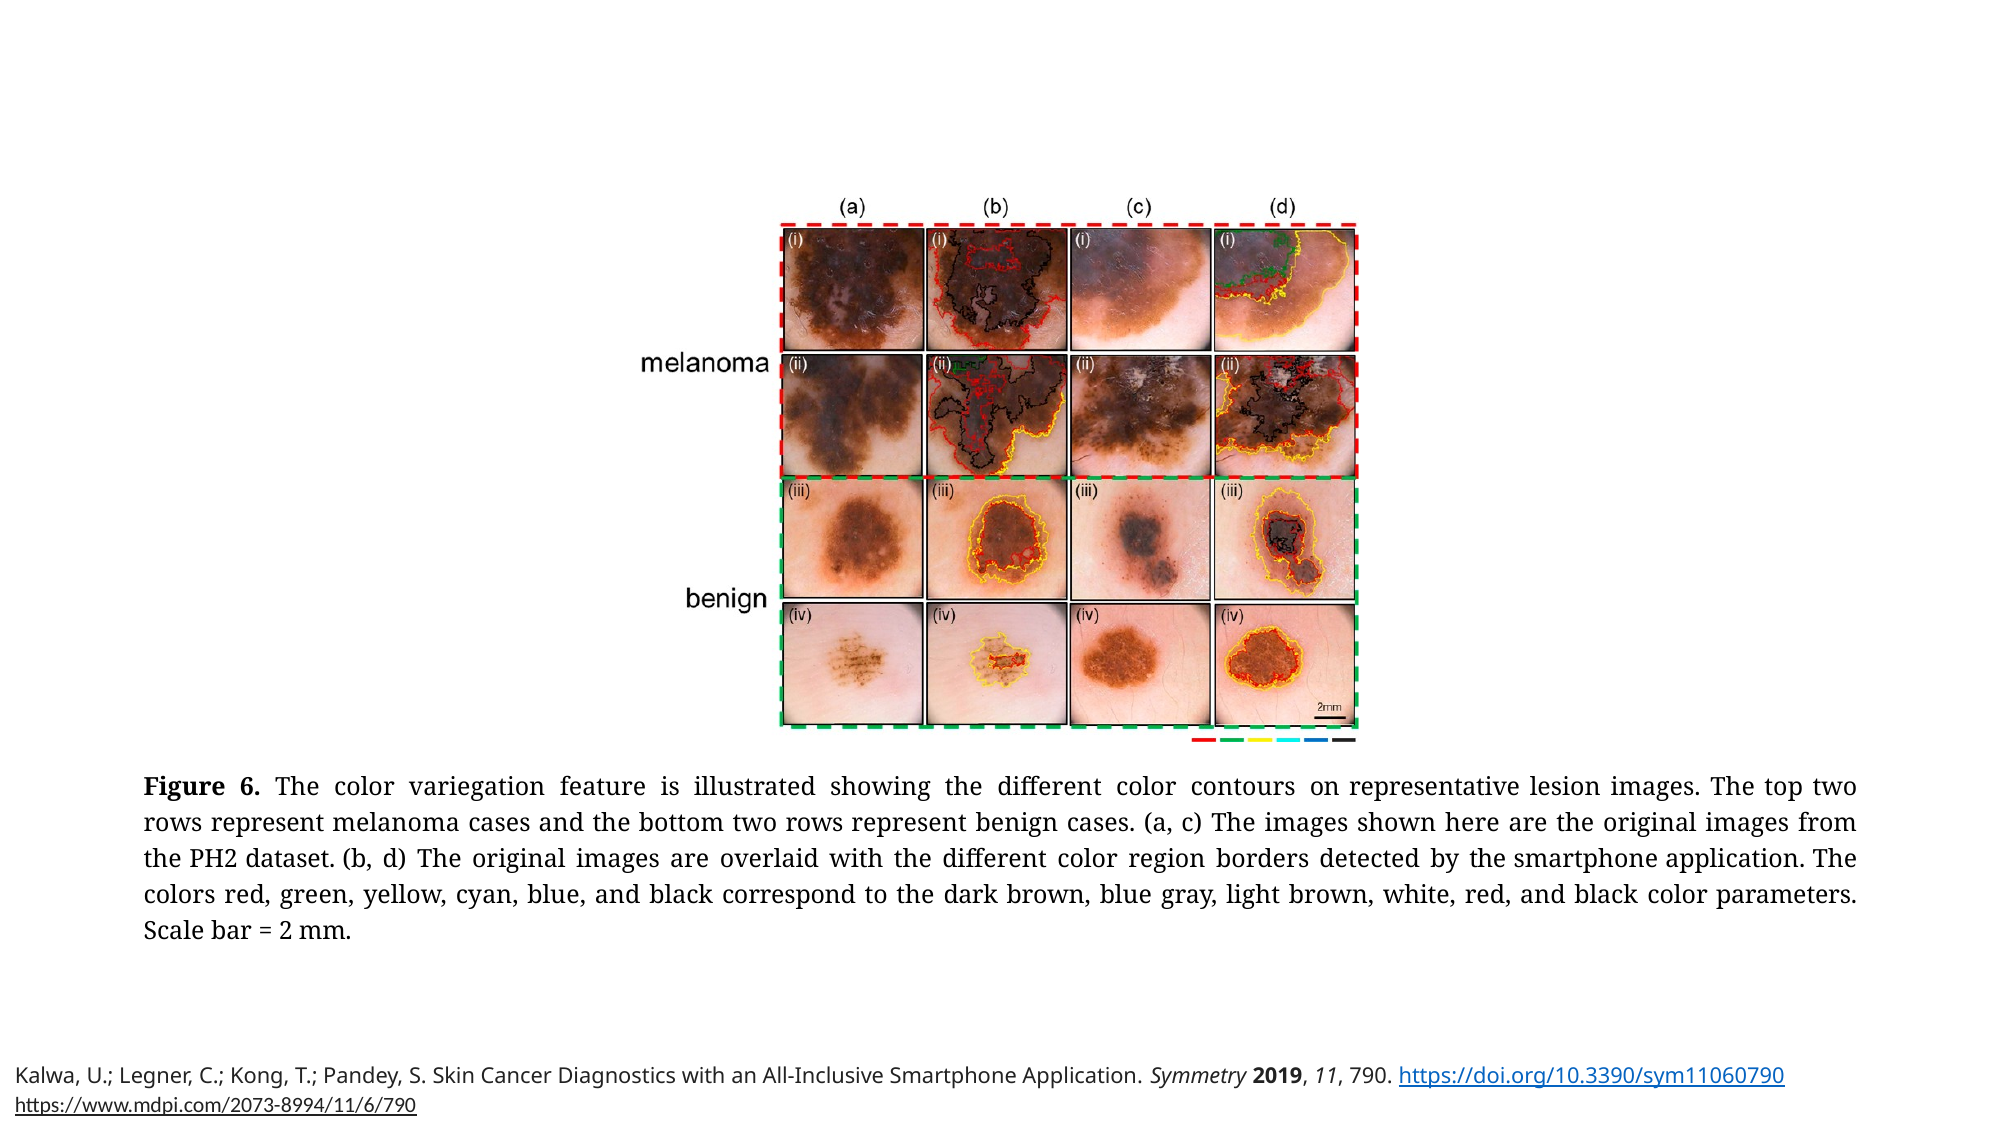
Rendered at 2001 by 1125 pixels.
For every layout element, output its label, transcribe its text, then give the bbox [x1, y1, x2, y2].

text_box Figure 6. The color variegation feature is illustrated showing the different color contours on representative lesion images. The top two rows represent melanoma cases and the bottom two rows represent benign cases. (a, c) The images shown here are the original images from the PH2 dataset. (b, d) The original images are overlaid with the different color region borders detected by the smartphone application. The colors red, green, yellow, cyan, blue, and black correspond to the dark brown, blue gray, light brown, white, red, and black color parameters. Scale bar = 2 mm. [99, 762, 1900, 945]
picture [641, 197, 1359, 742]
text_box Kalwa, U.; Legner, C.; Kong, T.; Pandey, S. Skin Cancer Diagnostics with an All-Inclusive Smartphone Application. Symmetry 2019, 11, 790. https://doi.org/10.3390/sym11060790 https://www.mdpi.com/2073-8994/11/6/790 [0, 1054, 2000, 1125]
